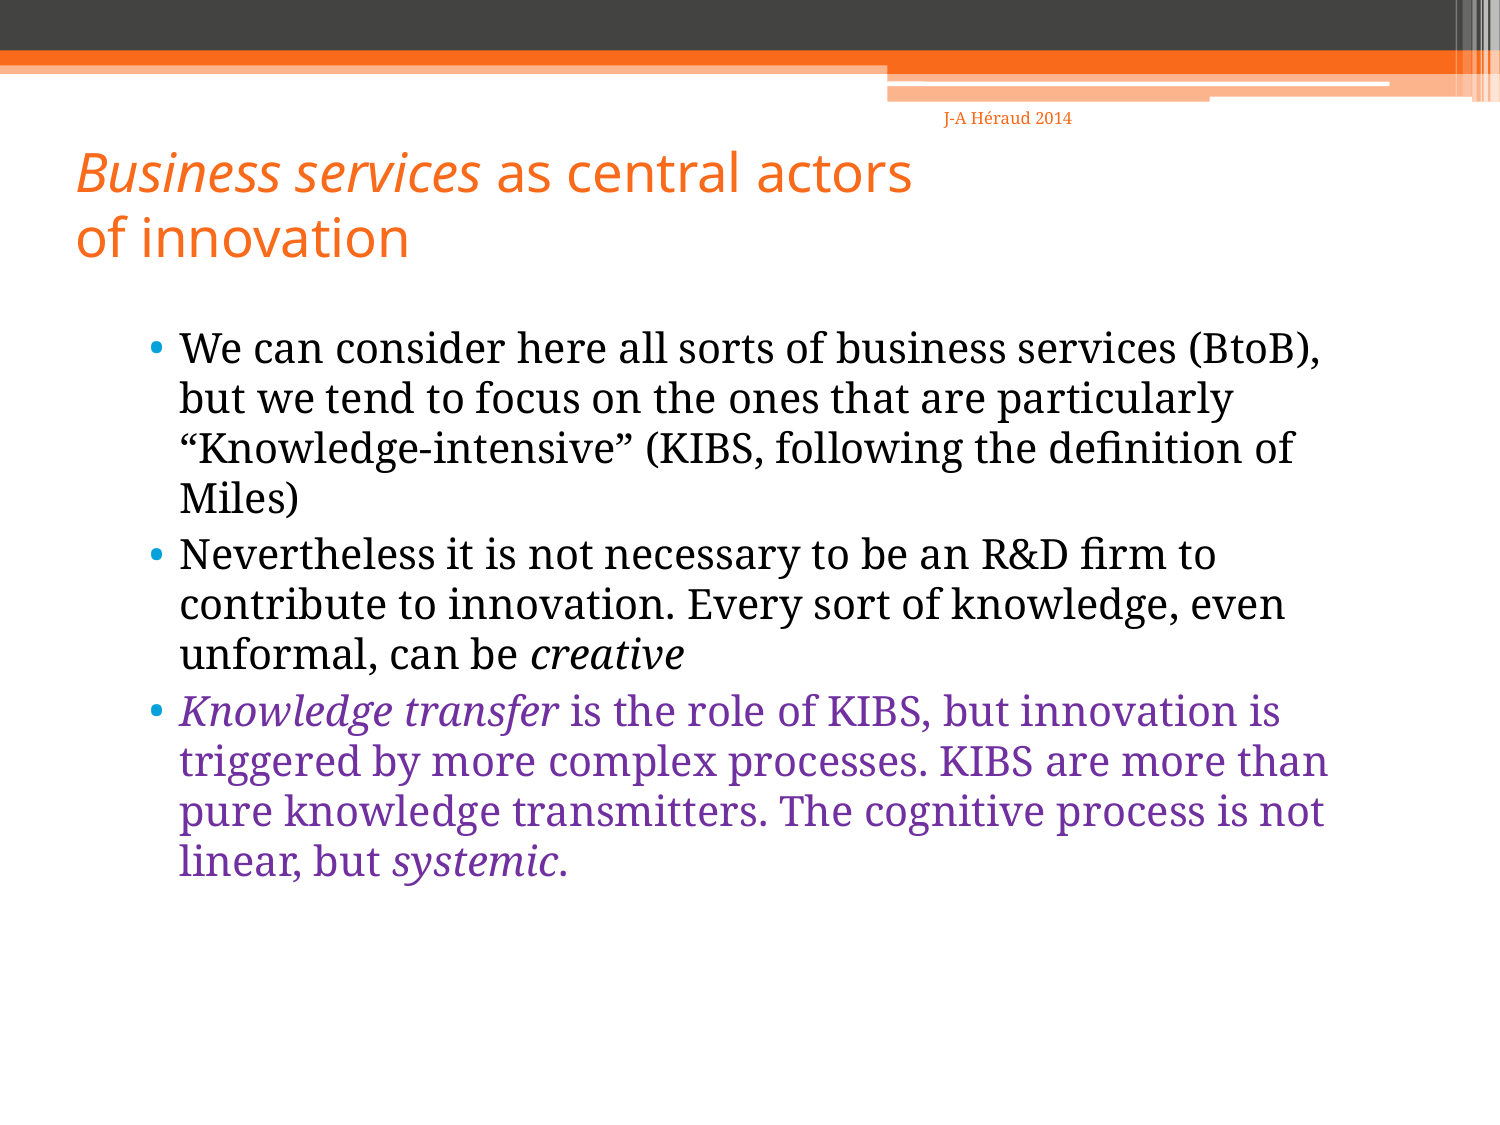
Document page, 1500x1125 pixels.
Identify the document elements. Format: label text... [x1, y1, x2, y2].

list We can consider here all sorts of business services (BtoB), but we tend to focus on the ones that are particularly “Knowledge-intensive” (KIBS, following the definition of Miles) Nevertheless it is not necessary to be an R&D firm to contribute to innovation. Every sort of knowledge, even unformal, can be creative Knowledge transfer is the role of KIBS, but innovation is triggered by more complex processes. KIBS are more than pure knowledge transmitters. The cognitive process is not linear, but systemic. [123, 313, 1365, 1036]
title Business services as central actors of innovation [74, 44, 1426, 280]
